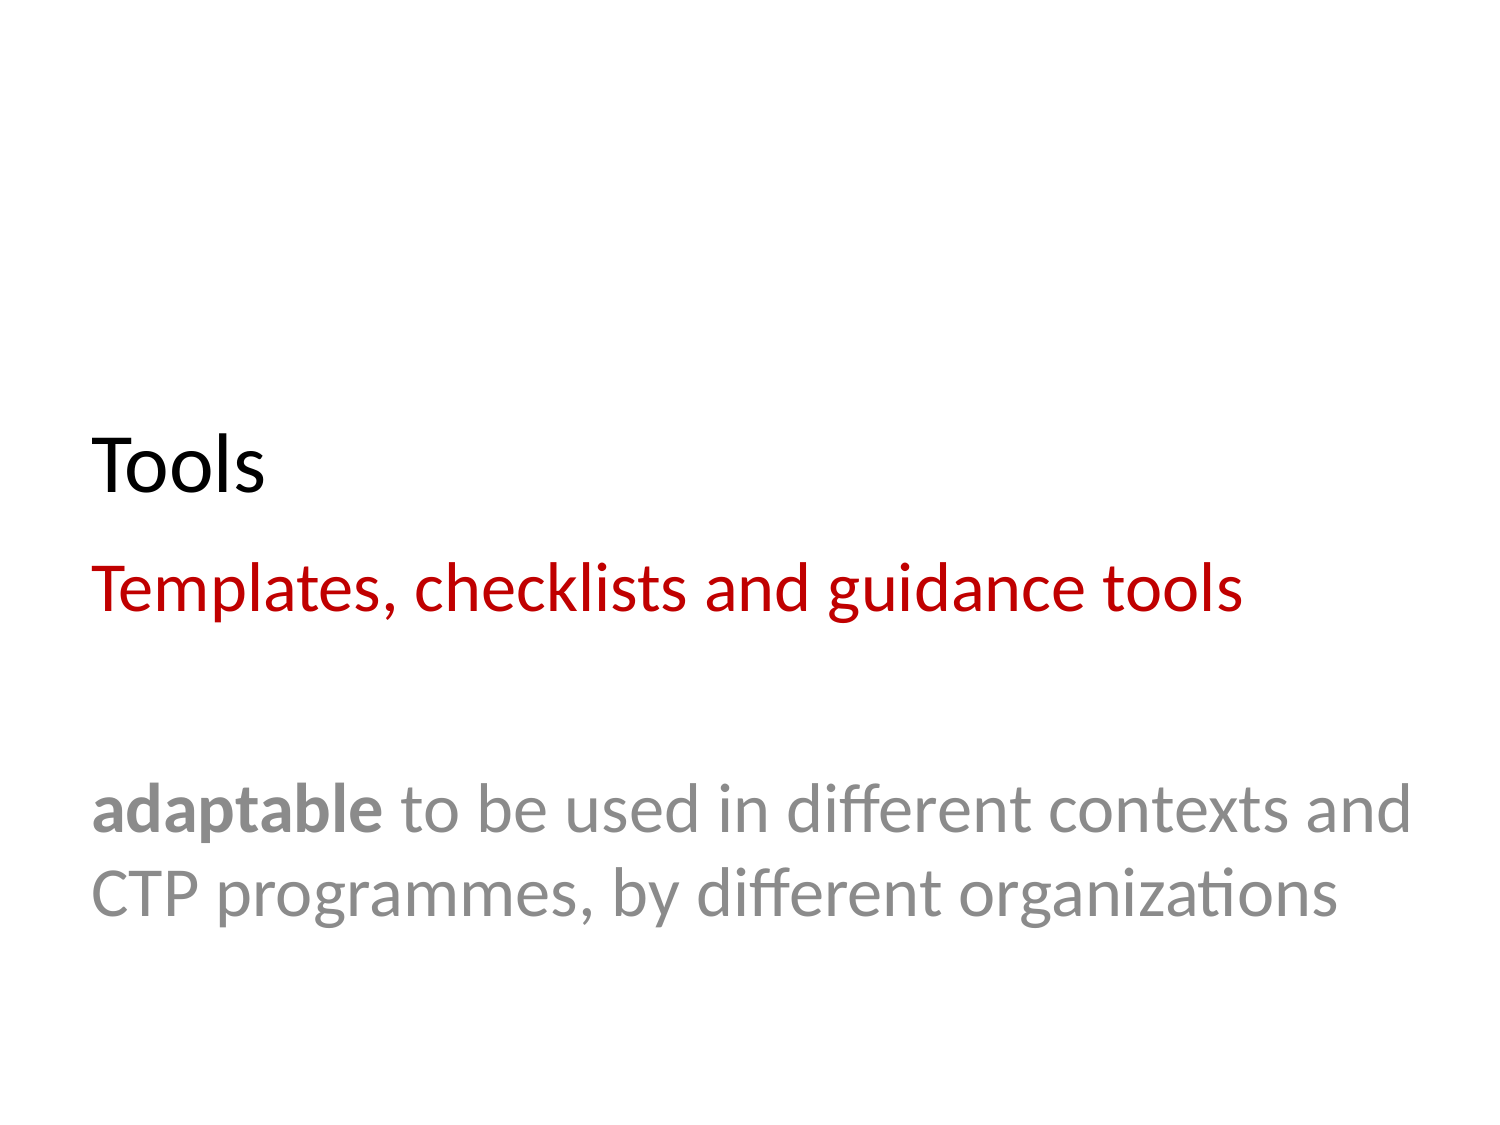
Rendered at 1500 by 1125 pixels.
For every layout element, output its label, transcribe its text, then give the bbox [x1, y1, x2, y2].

subtitle Tools Templates, checklists and guidance tools adaptable to be used in different contexts and CTP programmes, by different organizations [0, 373, 1500, 945]
